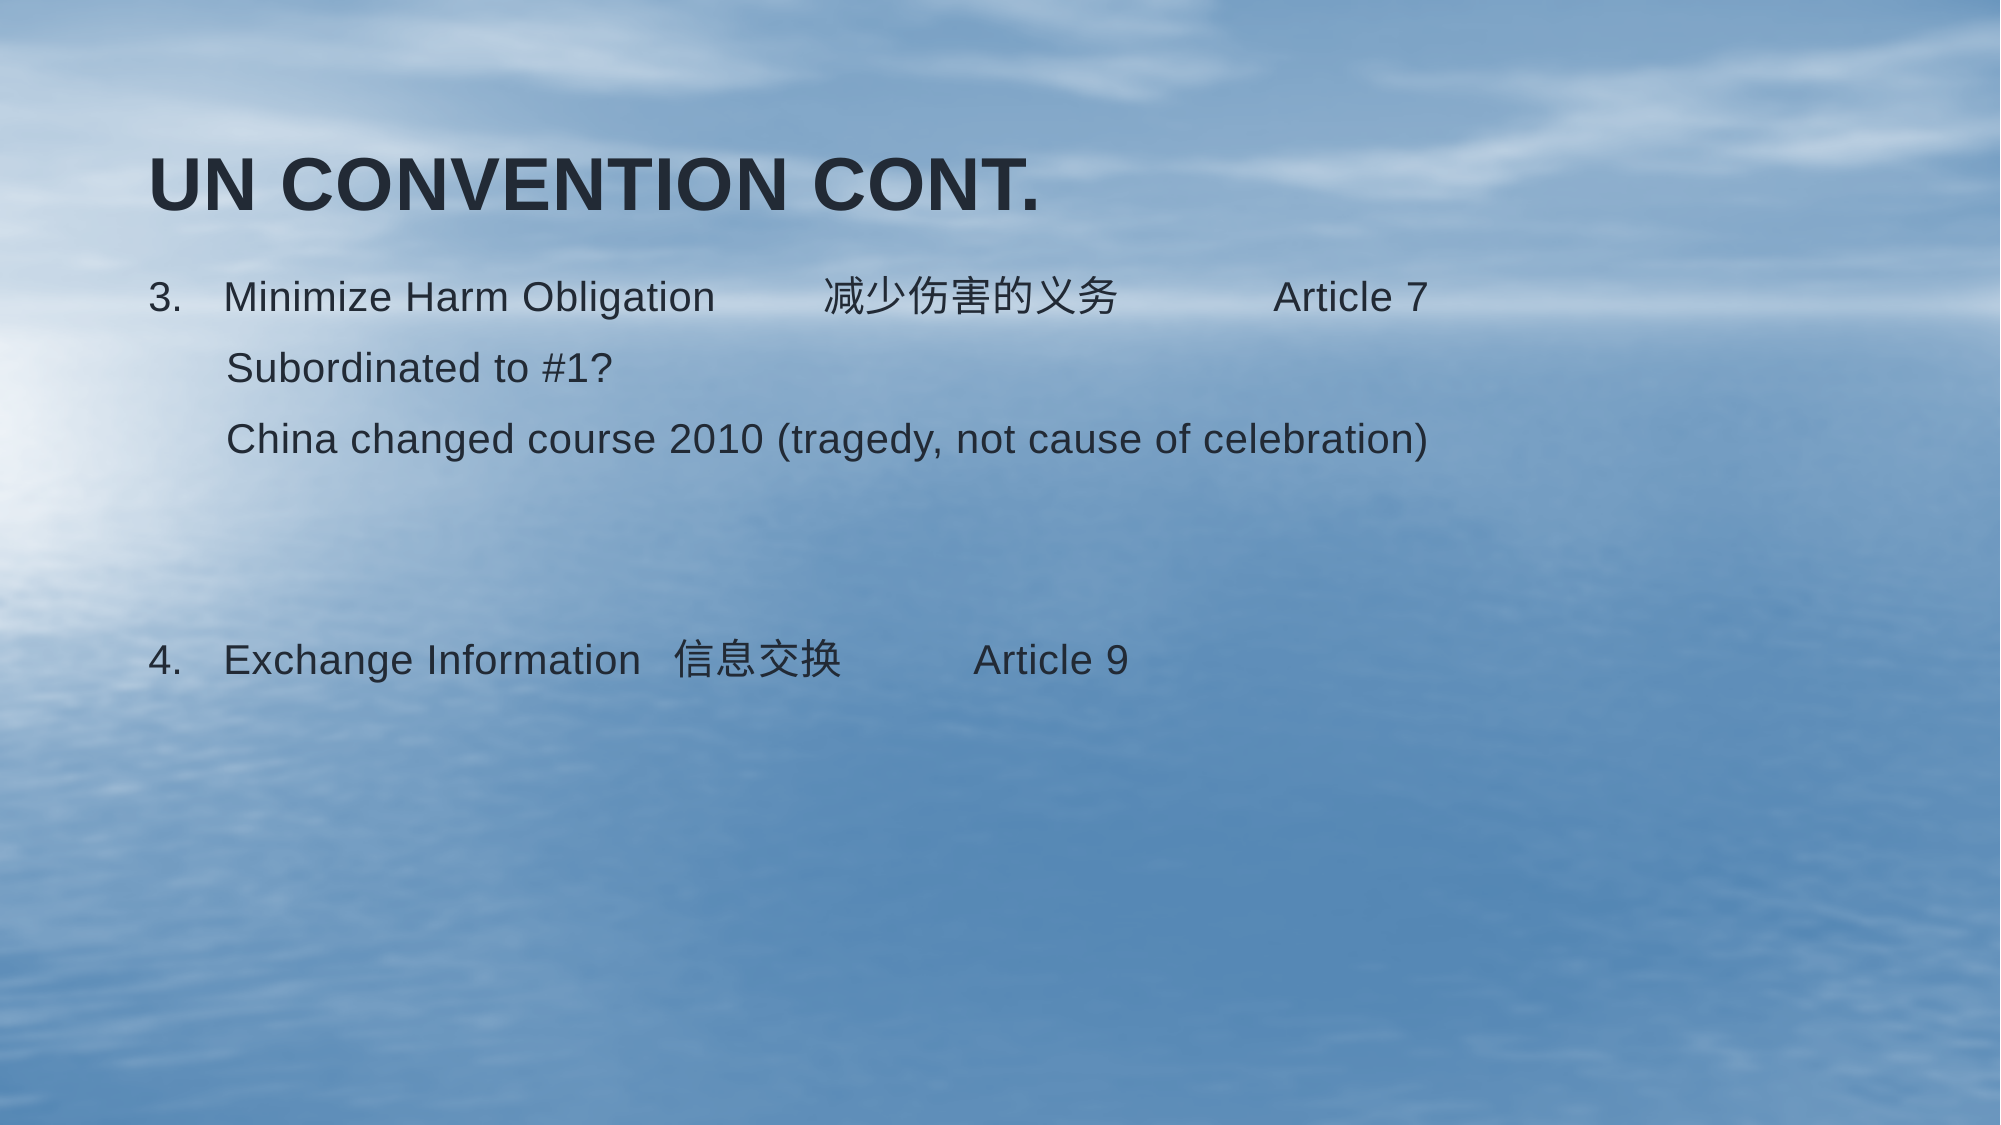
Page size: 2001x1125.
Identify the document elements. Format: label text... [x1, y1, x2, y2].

title UN Convention Cont. [133, 45, 1867, 233]
list Minimize Harm Obligation 减少伤害的义务 Article 7 Subordinated to #1? China changed course 2010 (tragedy, not cause of celebration) Exchange Information 信息交换 Article 9 [133, 262, 1867, 938]
